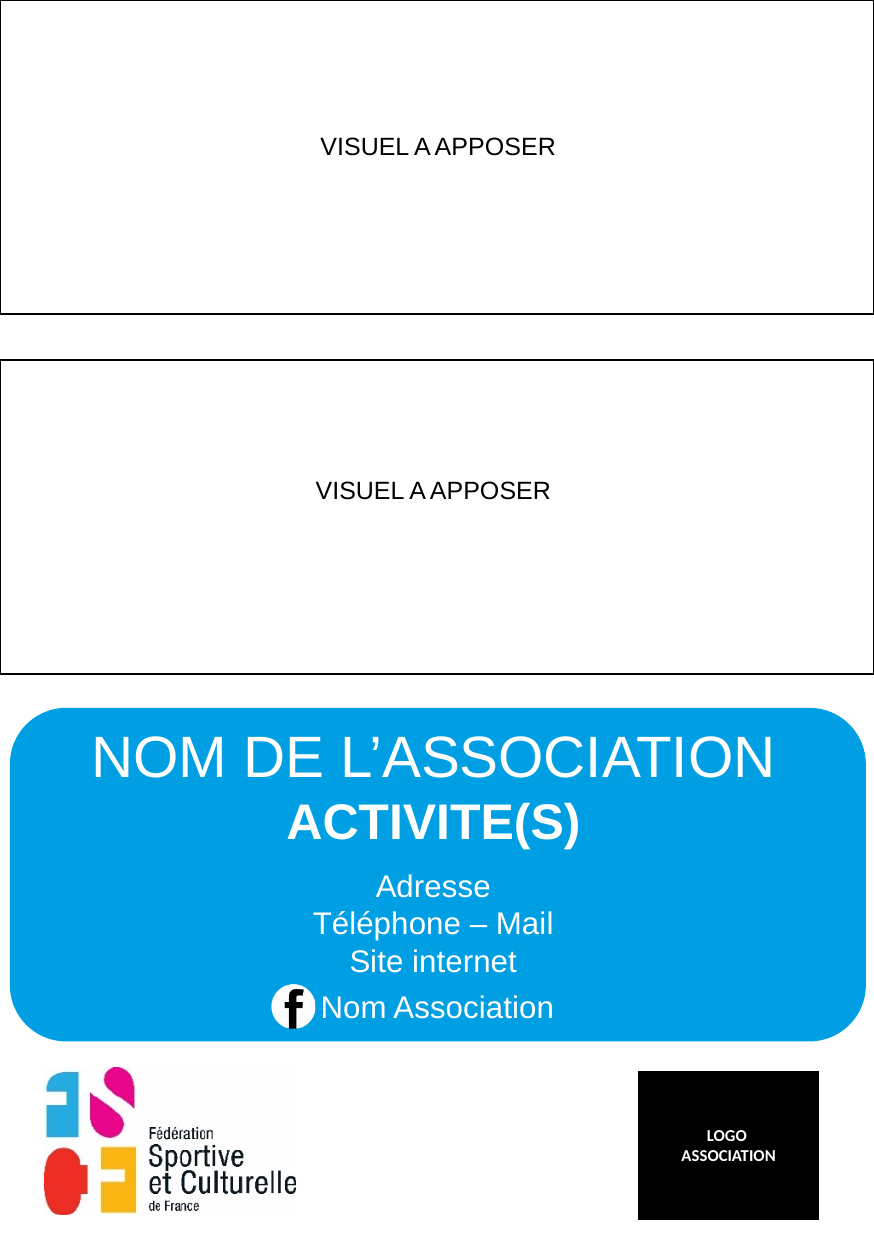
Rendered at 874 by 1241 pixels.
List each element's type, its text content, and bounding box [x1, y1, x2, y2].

picture [272, 985, 315, 1028]
text_box [0, 0, 874, 315]
text_box VISUEL A APPOSER [2, 123, 874, 168]
picture [44, 1067, 296, 1215]
text_box [638, 1173, 819, 1220]
text_box VISUEL A APPOSER [0, 467, 869, 513]
text_box Nom Association [0, 980, 874, 1033]
text_box [0, 359, 874, 675]
text_box Adresse Téléphone – Mail Site internet [0, 858, 871, 980]
text_box NOM DE L’ASSOCIATION ACTIVITE(S) [0, 712, 871, 857]
text_box LOGO ASSOCIATION [625, 1117, 832, 1173]
text_box [638, 1071, 819, 1117]
